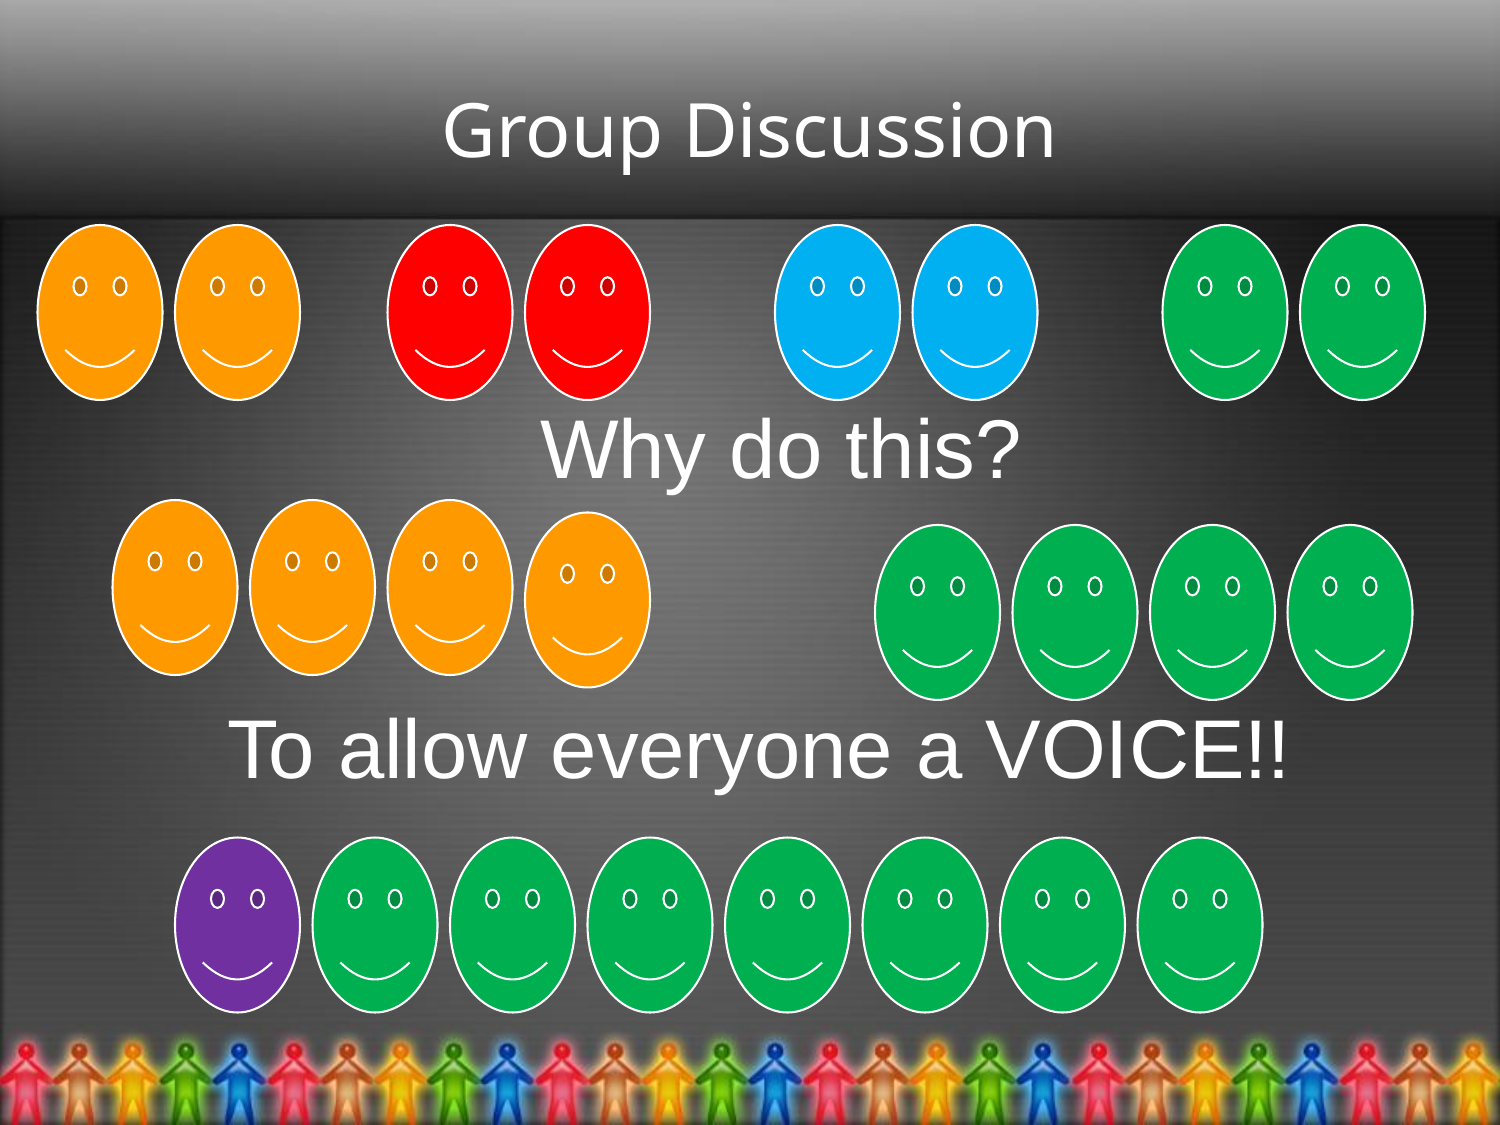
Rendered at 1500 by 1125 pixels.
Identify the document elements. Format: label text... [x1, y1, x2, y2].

text_box [450, 837, 576, 1013]
picture [0, 0, 1500, 1125]
text_box [862, 837, 988, 1013]
text_box [312, 837, 438, 1013]
text_box [525, 224, 651, 387]
text_box [1162, 224, 1288, 387]
text_box [999, 837, 1126, 1013]
text_box [725, 837, 851, 1013]
text_box [587, 837, 713, 1013]
text_box Why do this? To allow everyone a VOICE!! [212, 387, 1350, 803]
text_box [37, 224, 163, 400]
text_box [1137, 837, 1263, 1013]
text_box [174, 224, 301, 393]
text_box [387, 224, 513, 387]
text_box Group Discussion [174, 74, 1325, 180]
text_box [1299, 224, 1426, 400]
text_box [112, 500, 212, 676]
text_box [174, 837, 301, 1013]
text_box [1350, 524, 1413, 700]
text_box [912, 224, 1038, 387]
text_box [774, 224, 901, 387]
